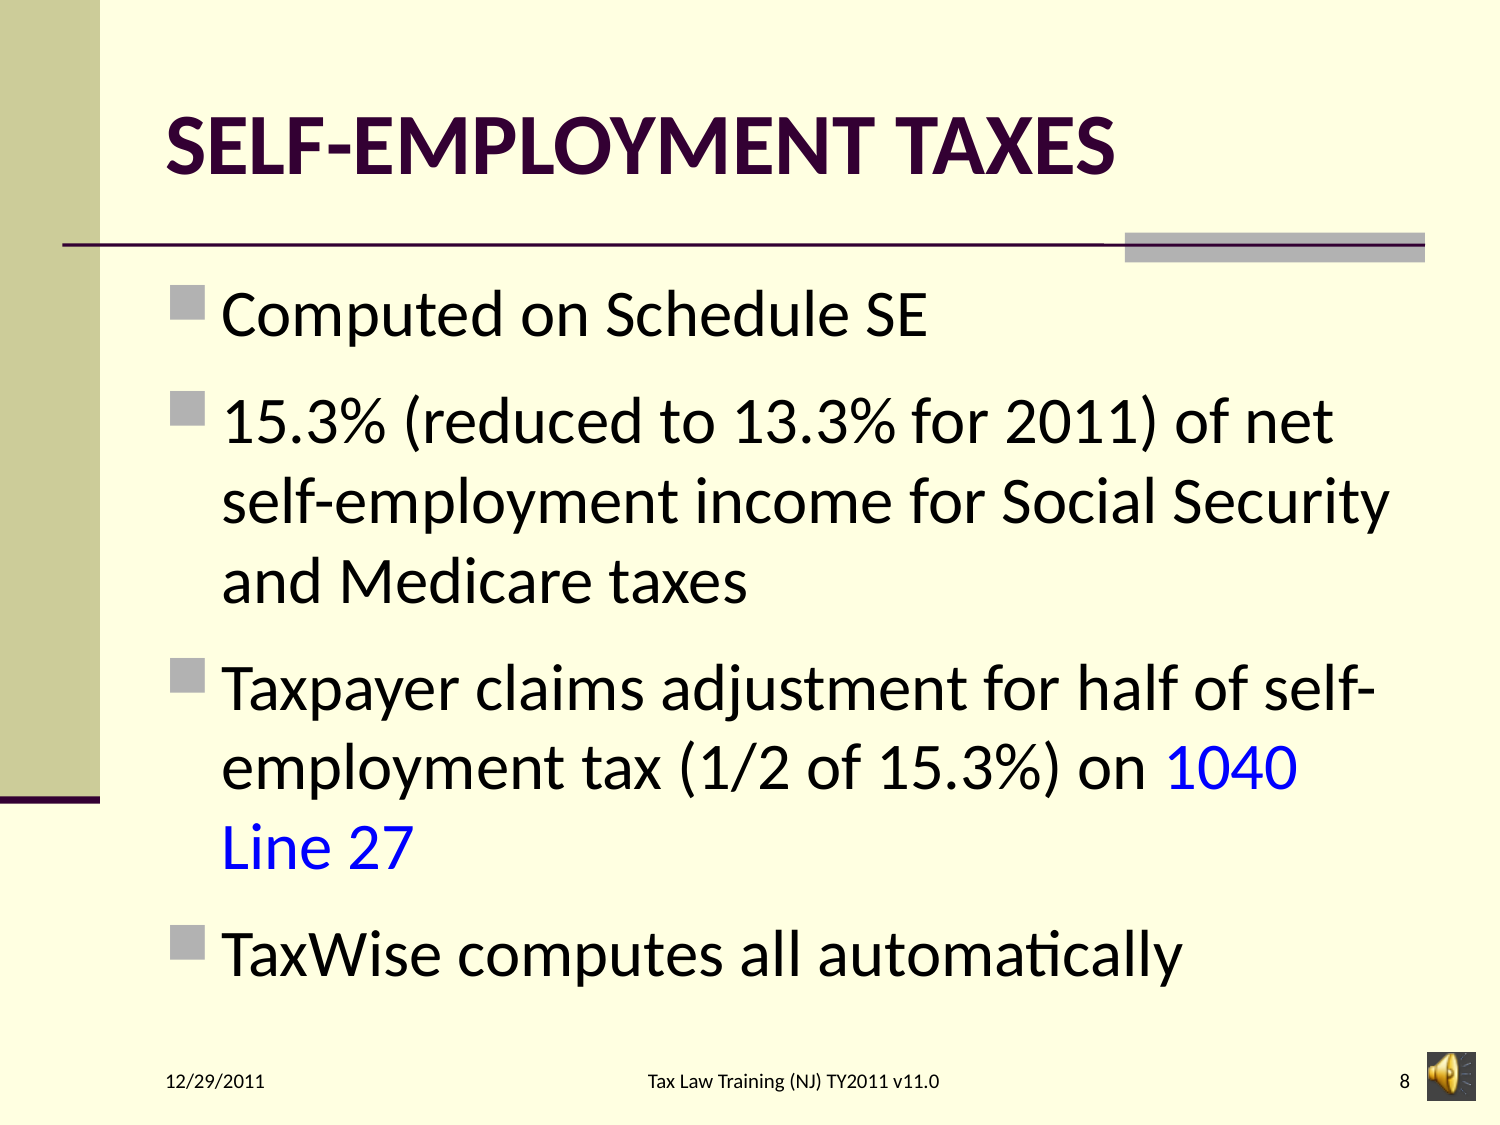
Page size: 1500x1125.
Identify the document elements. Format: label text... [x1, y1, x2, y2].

picture [1426, 1051, 1477, 1102]
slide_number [149, 1050, 476, 1101]
list Computed on Schedule SE 15.3% (reduced to 13.3% for 2011) of net self-employment income for Social Security and Medicare taxes Taxpayer claims adjustment for half of self-employment tax (1/2 of 15.3%) on 1040 Line 27 TaxWise computes all automatically [150, 262, 1425, 1038]
title SELF-EMPLOYMENT TAXES [150, 45, 1425, 234]
footer Tax Law Training (NJ) TY2011 v11.0 [549, 1049, 1038, 1101]
slide_number 8 [1112, 1049, 1426, 1101]
